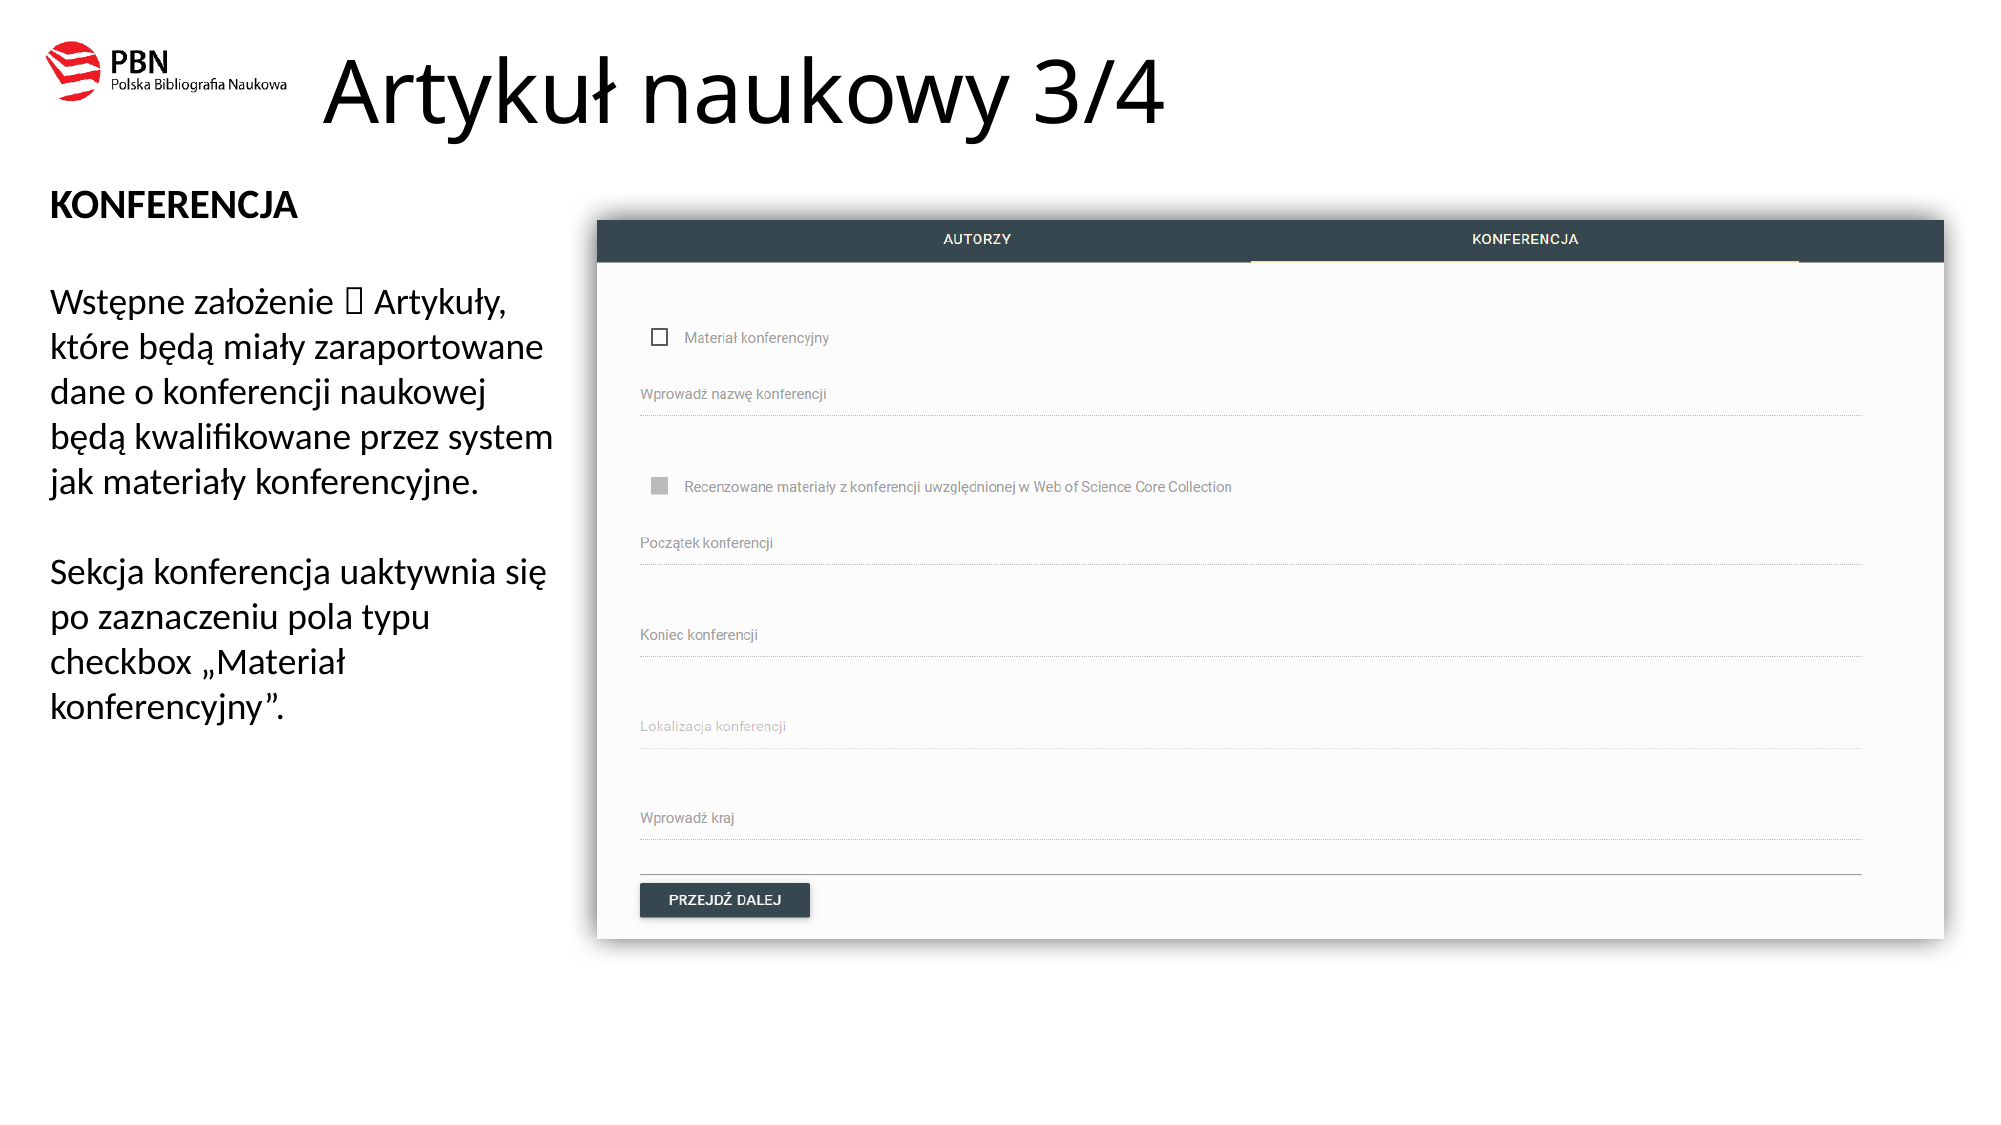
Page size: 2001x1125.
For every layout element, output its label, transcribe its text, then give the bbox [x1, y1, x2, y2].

text_box KONFERENCJA Wstępne założenie  Artykuły, które będą miały zaraportowane dane o konferencji naukowej będą kwalifikowane przez system jak materiały konferencyjne. Sekcja konferencja uaktywnia się po zaznaczeniu pola typu checkbox „Materiał konferencyjny”. [35, 169, 574, 856]
picture [44, 39, 289, 105]
text_box Artykuł naukowy 3/4 [308, 39, 2000, 257]
picture [597, 220, 1944, 939]
